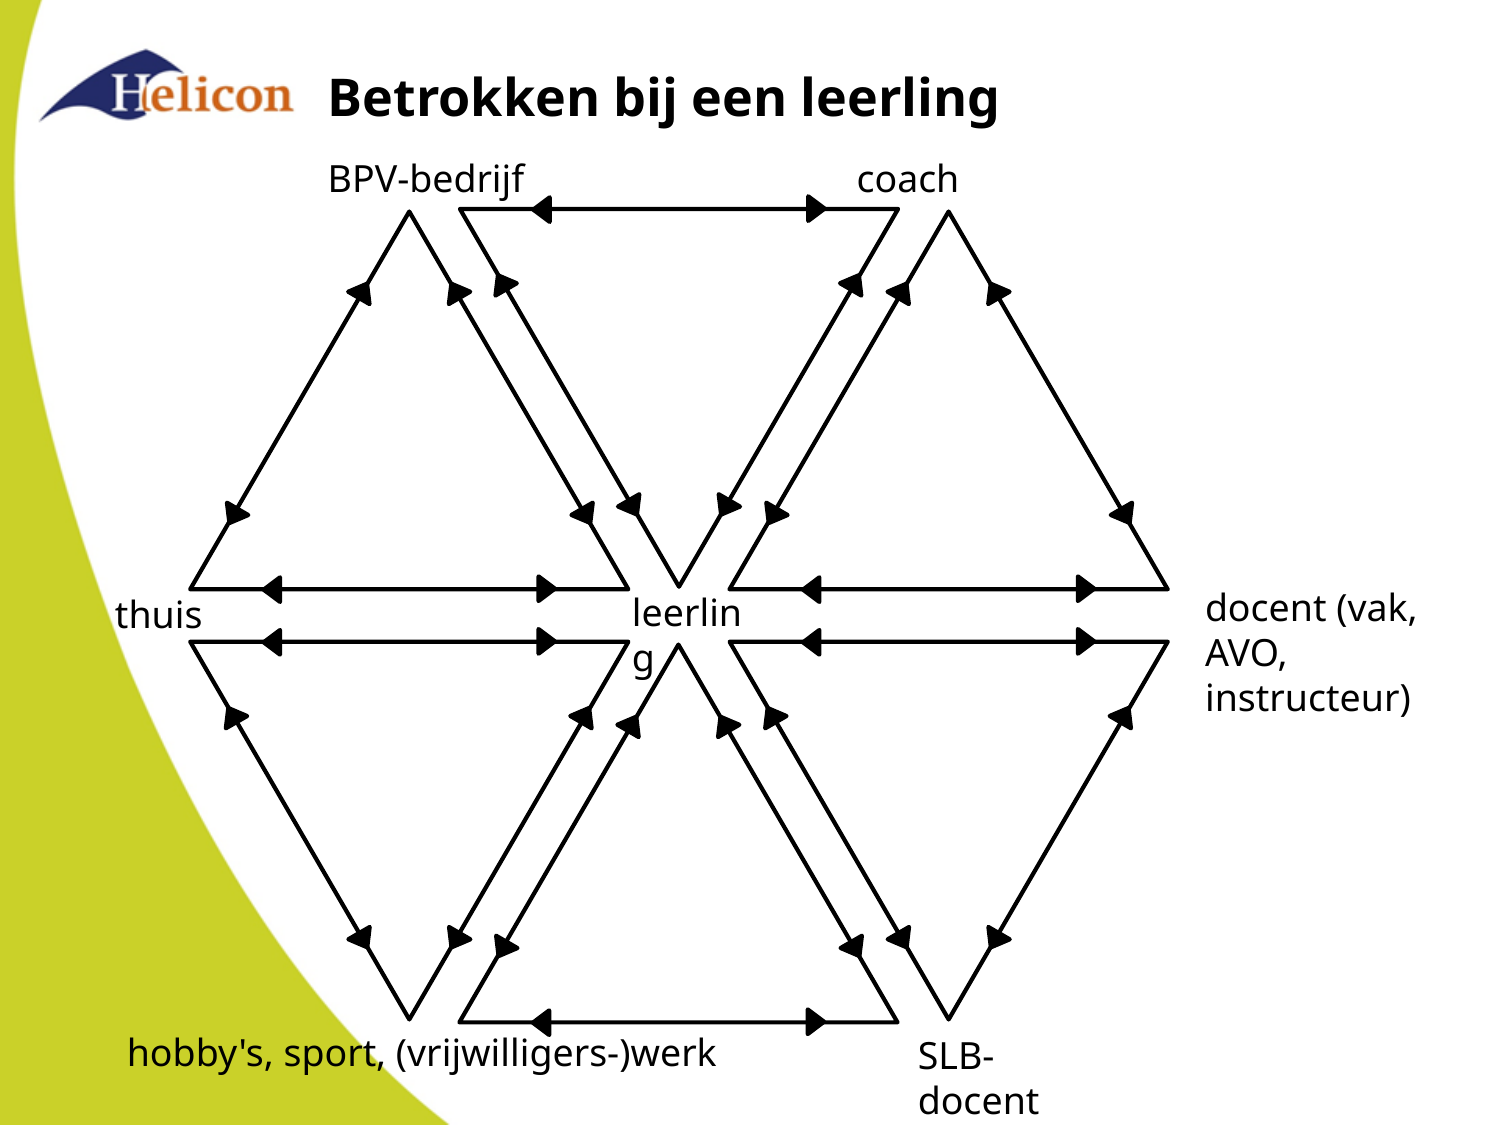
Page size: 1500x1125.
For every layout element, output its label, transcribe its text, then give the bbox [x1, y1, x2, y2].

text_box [111, 628, 898, 1083]
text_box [312, 147, 727, 587]
text_box Betrokken bij een leerling [312, 42, 1424, 146]
text_box leerling [632, 594, 724, 627]
picture [0, 0, 1500, 1125]
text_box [729, 147, 1500, 683]
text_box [100, 211, 629, 643]
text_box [898, 628, 1168, 1083]
